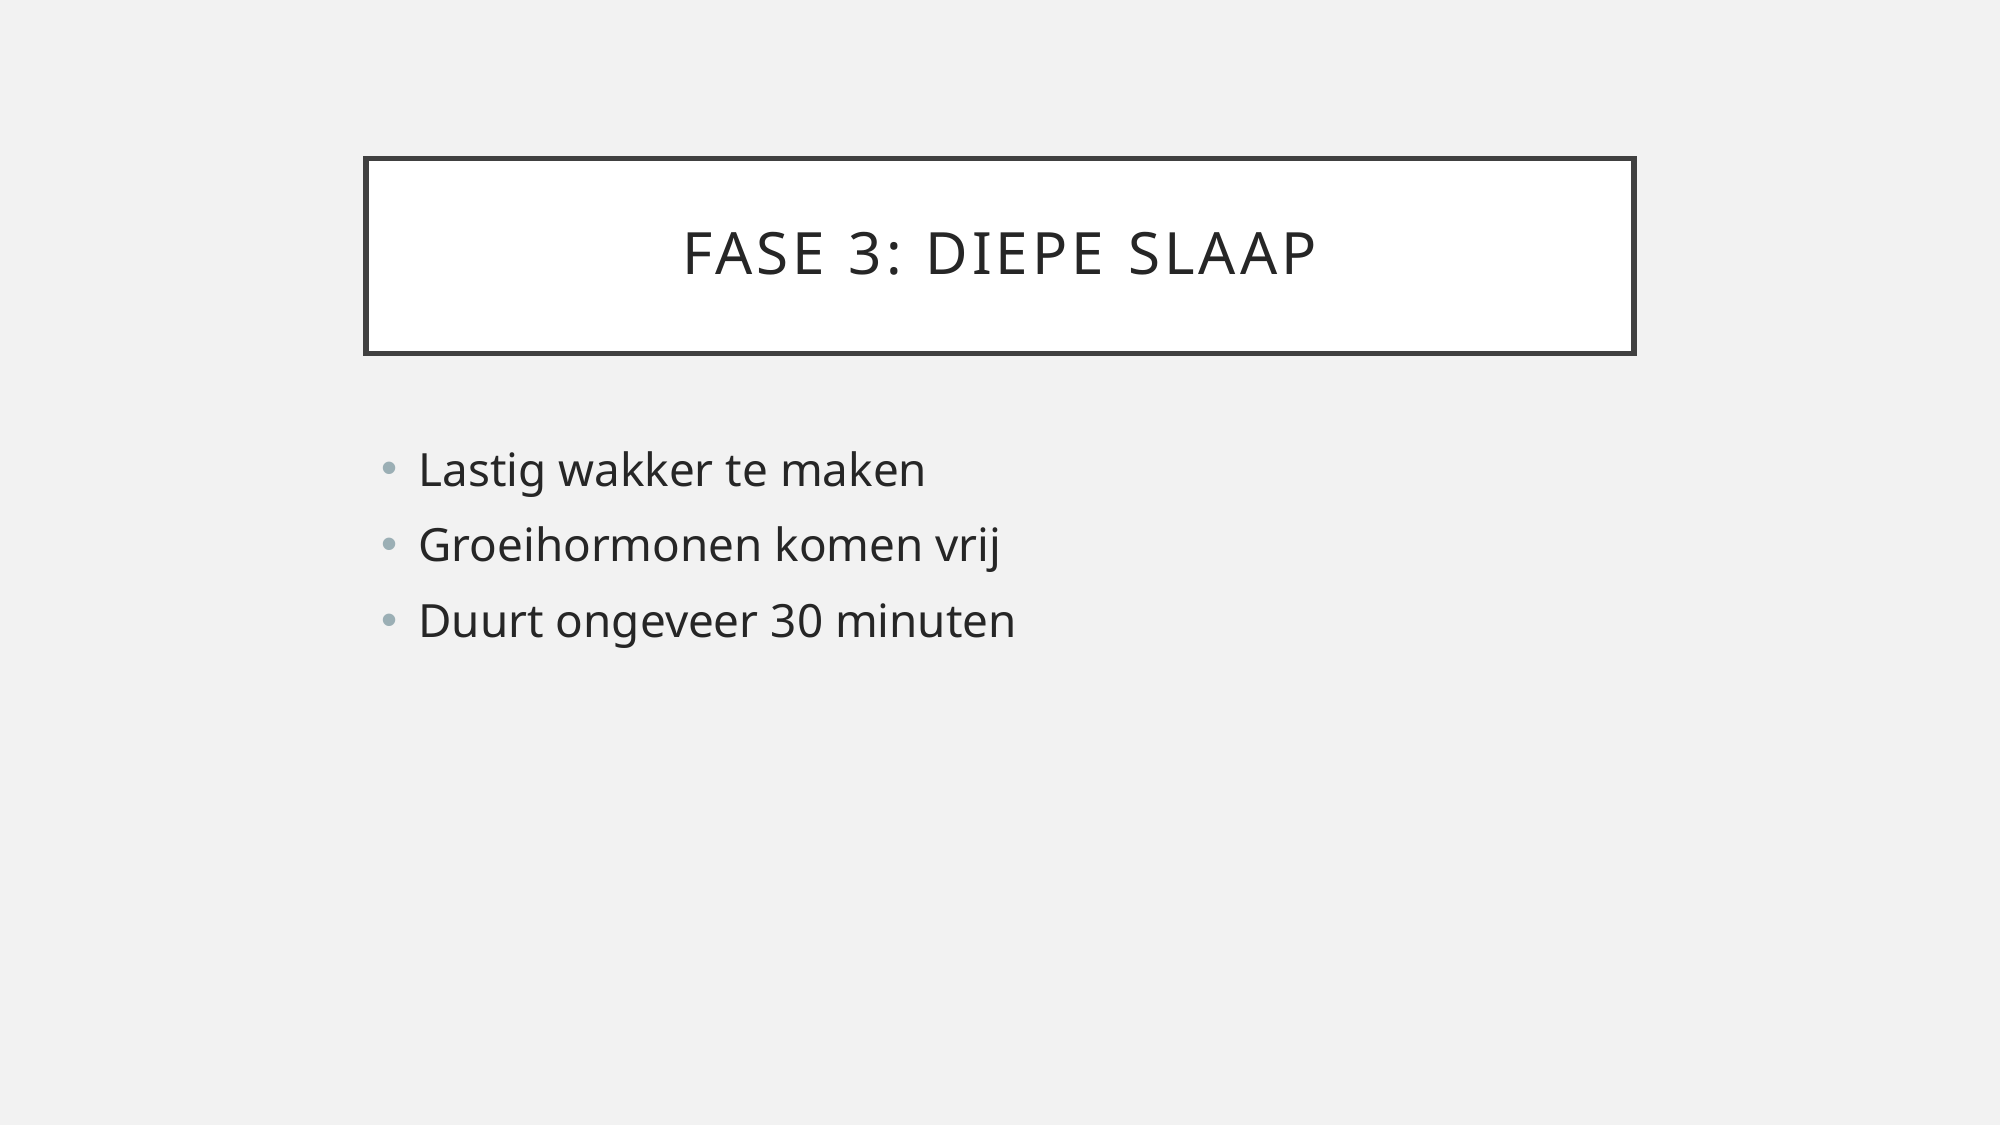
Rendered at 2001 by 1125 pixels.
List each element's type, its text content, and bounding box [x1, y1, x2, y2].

title Fase 3: diepe slaap [363, 156, 1637, 356]
list Lastig wakker te maken Groeihormonen komen vrij Duurt ongeveer 30 minuten [366, 432, 1634, 942]
